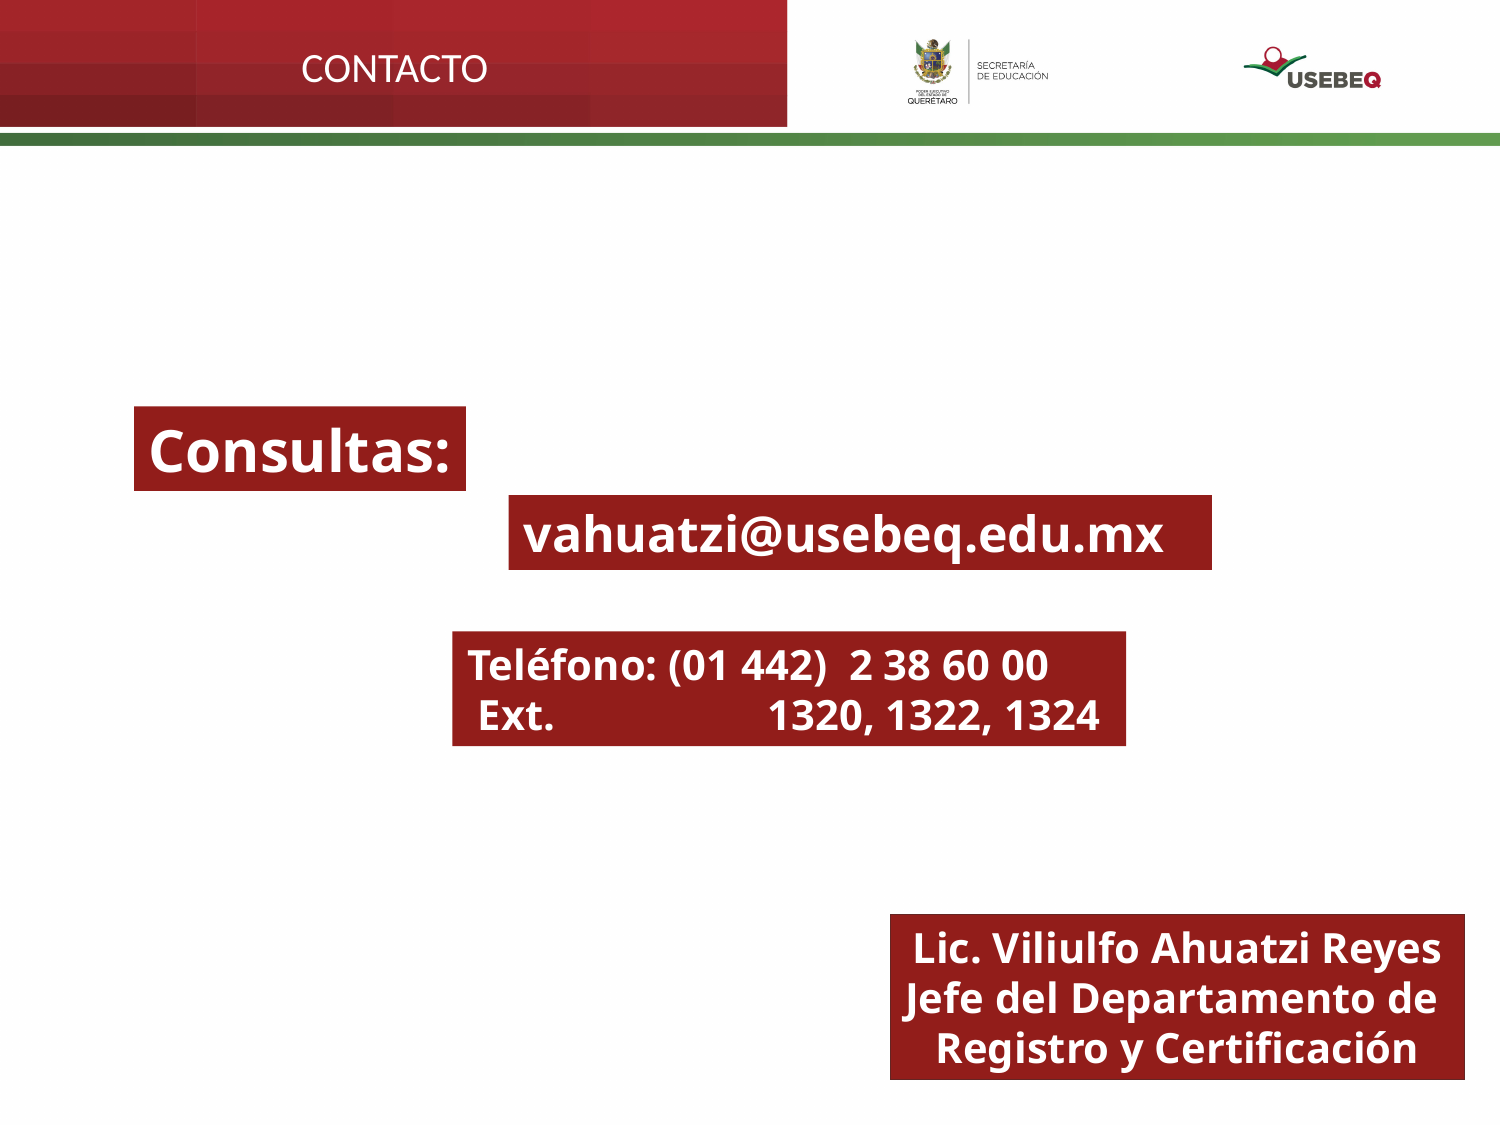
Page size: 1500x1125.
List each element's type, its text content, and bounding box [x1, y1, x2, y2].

text_box Teléfono: (01 442) 2 38 60 00 Ext. 1320, 1322, 1324 [452, 631, 1127, 747]
text_box CONTACTO [11, 13, 778, 119]
text_box vahuatzi@usebeq.edu.mx [508, 495, 1212, 570]
text_box Lic. Viliulfo Ahuatzi Reyes Jefe del Departamento de Registro y Certificación [890, 914, 1465, 1080]
text_box Consultas: [134, 406, 466, 491]
picture [0, 0, 1500, 1125]
